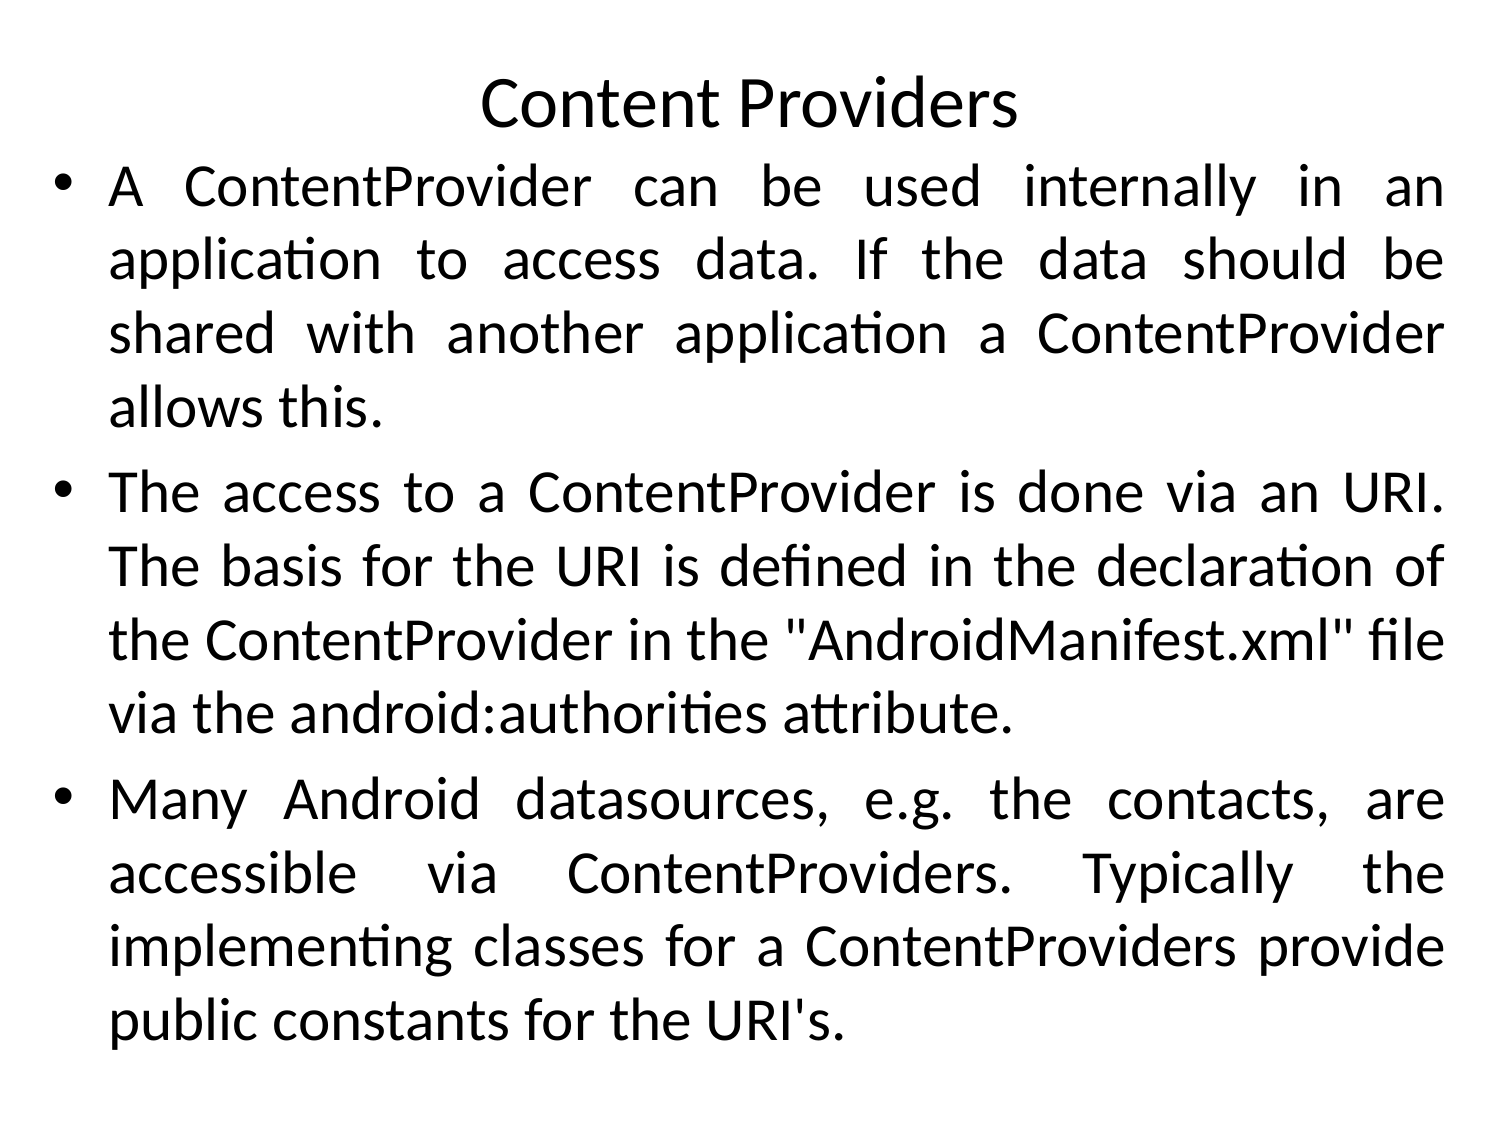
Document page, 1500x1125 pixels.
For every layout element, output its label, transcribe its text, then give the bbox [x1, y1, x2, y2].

title Content Providers [75, 45, 1425, 137]
list A ContentProvider can be used internally in an application to access data. If the data should be shared with another application a ContentProvider allows this. The access to a ContentProvider is done via an URI. The basis for the URI is defined in the declaration of the ContentProvider in the "AndroidManifest.xml" file via the android:authorities attribute. Many Android datasources, e.g. the contacts, are accessible via ContentProviders. Typically the implementing classes for a ContentProviders provide public constants for the URI's. [37, 137, 1463, 1063]
